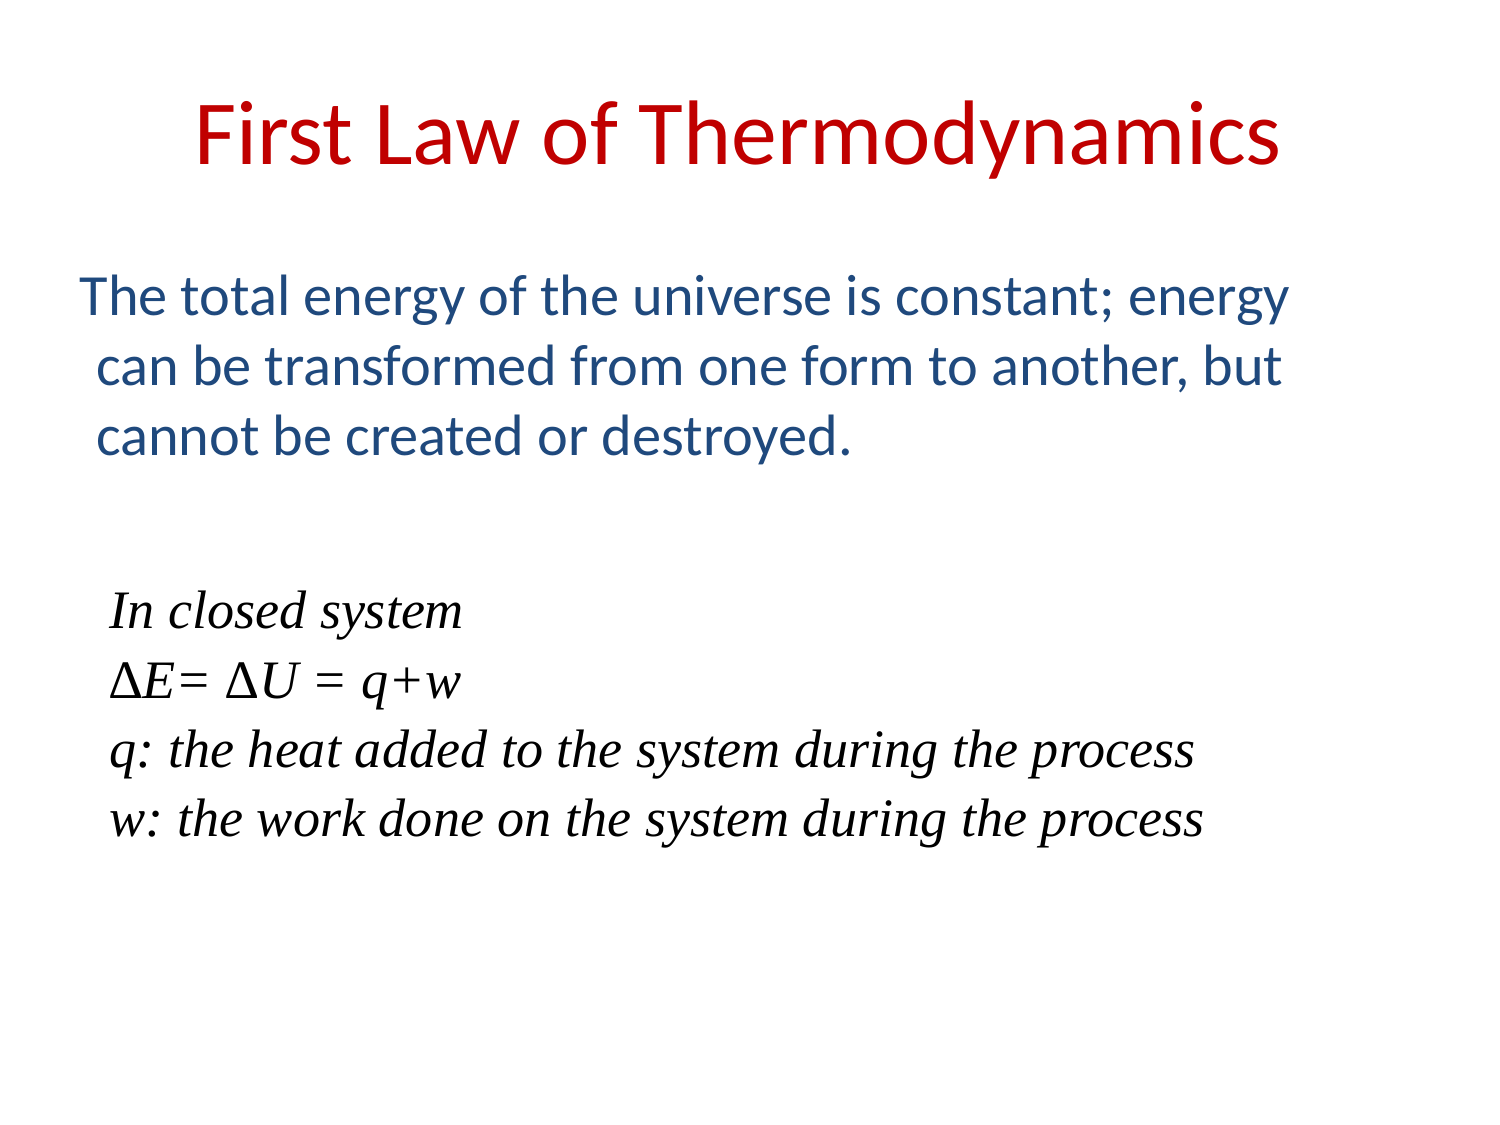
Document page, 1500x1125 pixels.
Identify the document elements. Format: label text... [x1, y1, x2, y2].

title First Law of Thermodynamics [62, 80, 1415, 175]
list The total energy of the universe is constant; energy can be transformed from one form to another, but cannot be created or destroyed. [24, 249, 1388, 463]
text_box In closed system ∆E= ∆U = q+w q: the heat added to the system during the process w: the work done on the system during the process [94, 574, 1425, 925]
